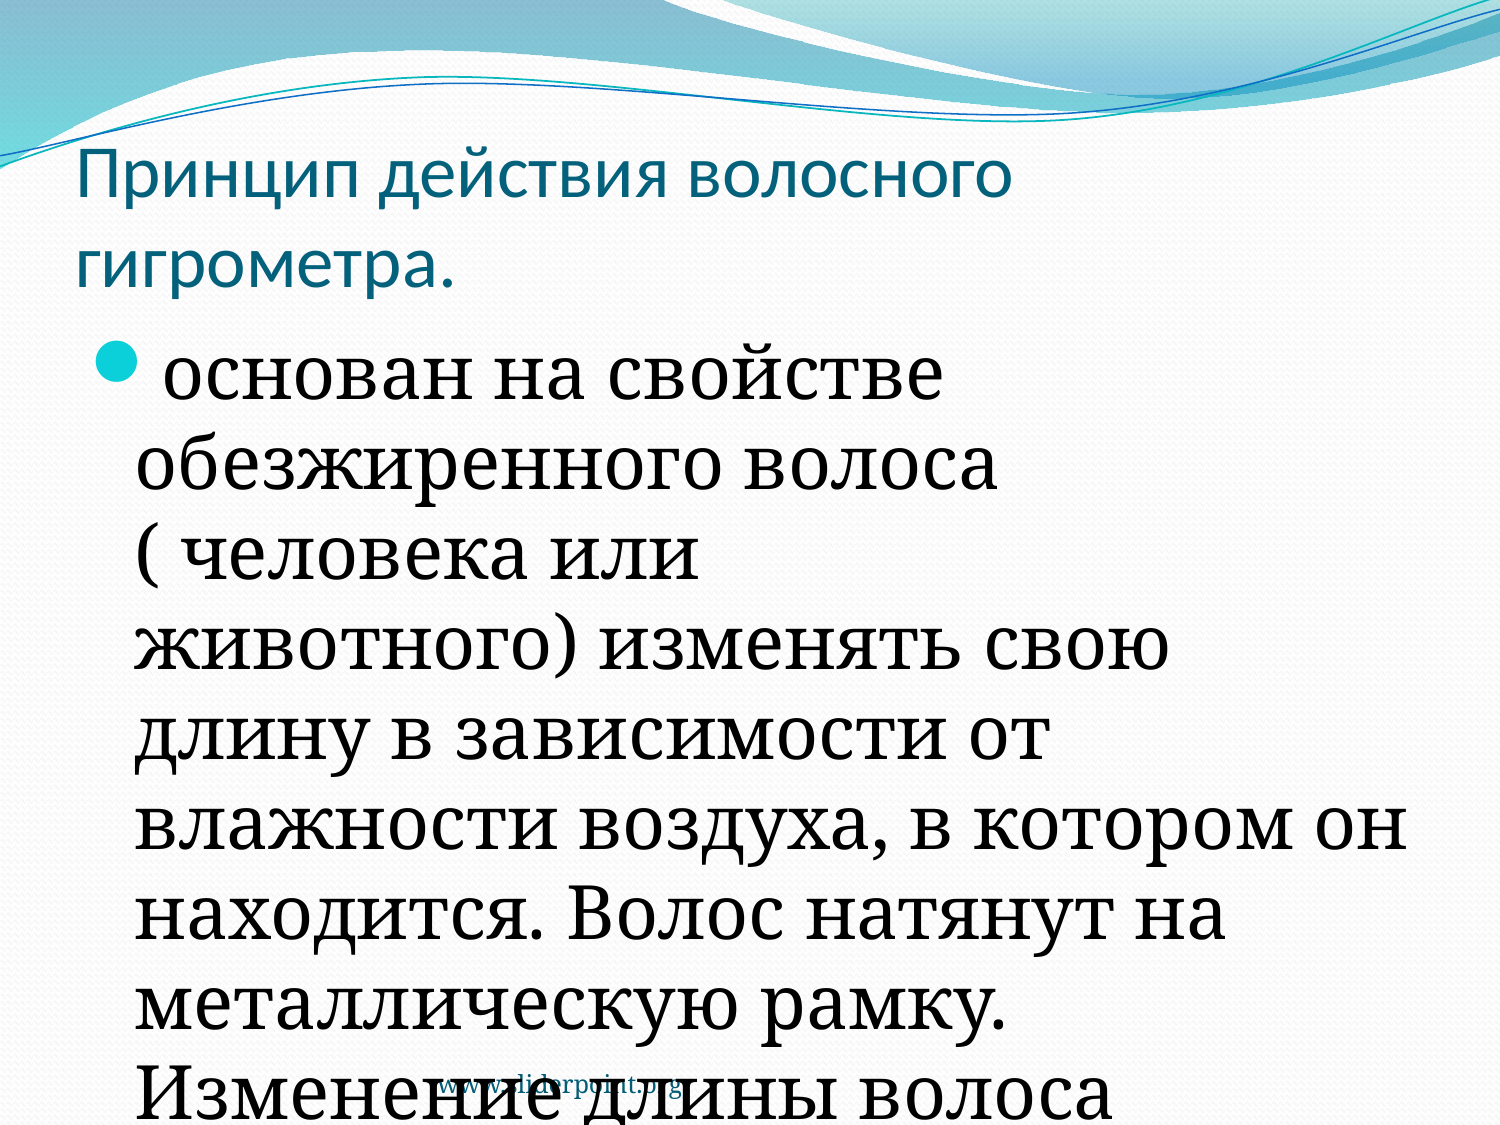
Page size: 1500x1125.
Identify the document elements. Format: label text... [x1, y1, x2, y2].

list основан на свойстве обезжиренного волоса ( человека или животного) изменять свою длину в зависимости от влажности воздуха, в котором он находится. Волос натянут на металлическую рамку. Изменение длины волоса передаётся стрелке, перемещающейся вдоль шкалы. [75, 317, 1425, 1038]
title Принцип действия волосного гигрометра. [75, 115, 1425, 303]
footer www.sliderpoint.org [437, 1042, 988, 1103]
